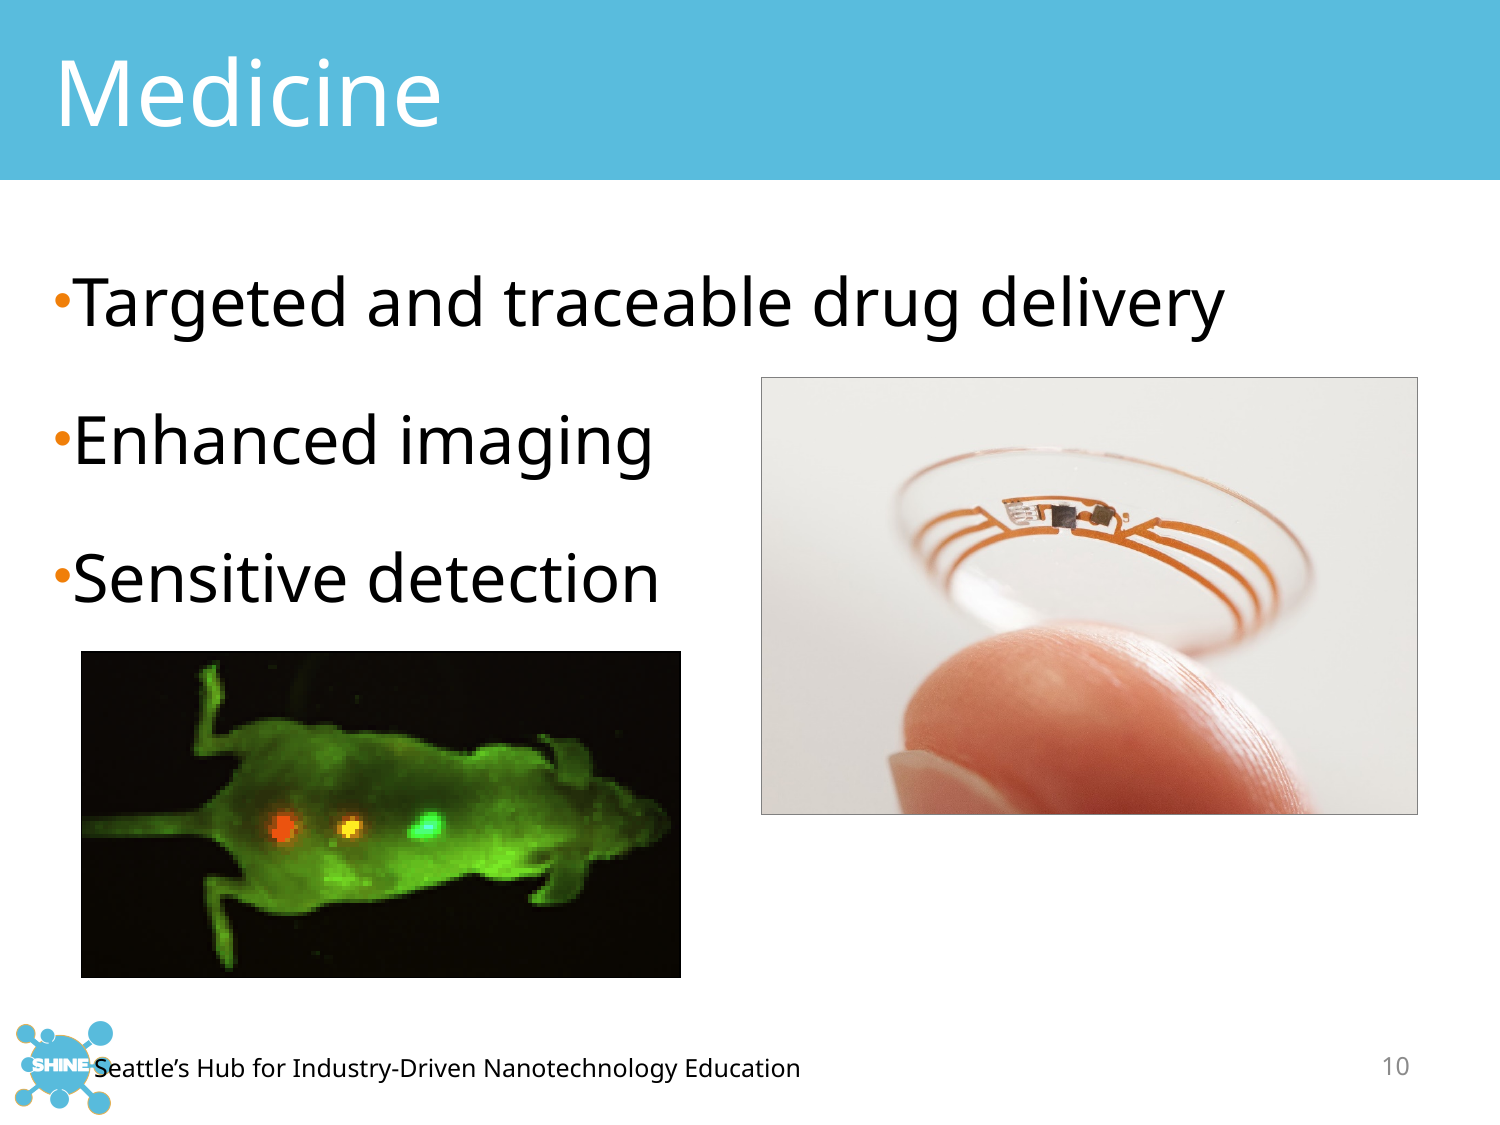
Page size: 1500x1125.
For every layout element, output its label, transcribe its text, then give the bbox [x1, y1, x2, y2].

slide_number 10 [1074, 1037, 1425, 1098]
picture [12, 1020, 116, 1115]
list Targeted and traceable drug delivery Enhanced imaging Sensitive detection [0, 212, 1500, 893]
title Medicine [0, 0, 1500, 180]
picture [761, 377, 1419, 816]
picture [81, 652, 680, 978]
